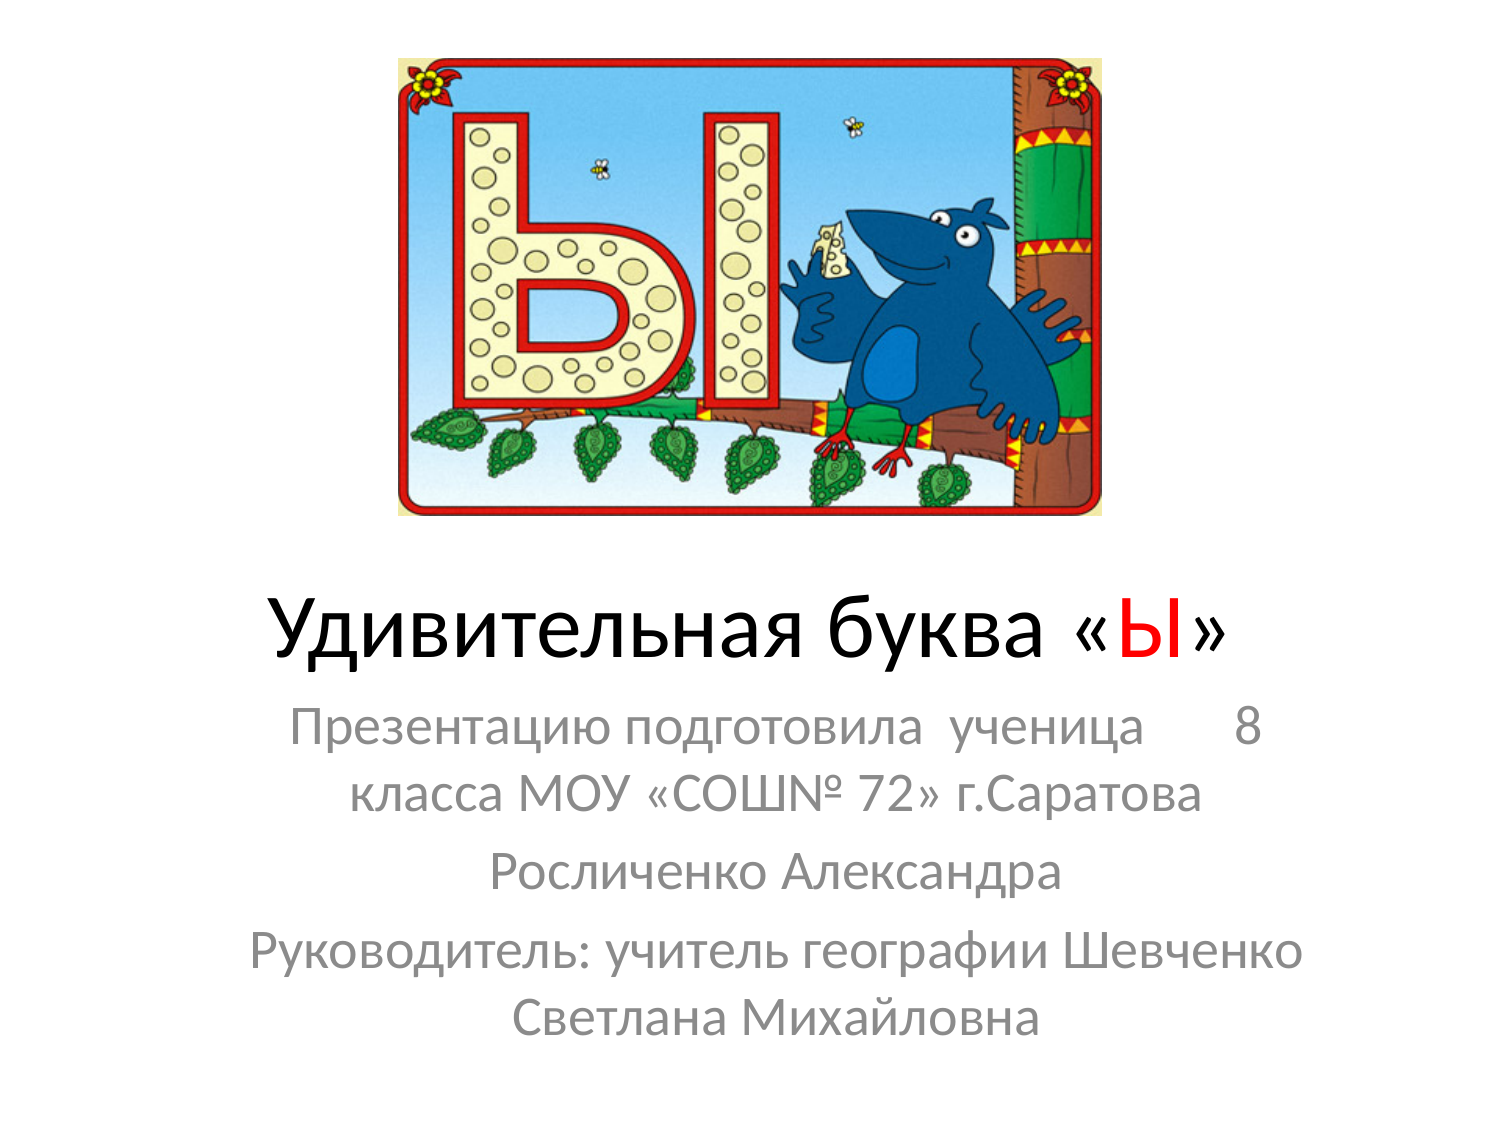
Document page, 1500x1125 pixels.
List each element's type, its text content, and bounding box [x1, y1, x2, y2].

picture [398, 58, 1102, 516]
subtitle Презентацию подготовила ученица 8 класса МОУ «СОШ№ 72» г.Саратова Росличенко Александра Руководитель: учитель географии Шевченко Светлана Михайловна [225, 680, 1329, 1055]
title Удивительная буква «Ы» [112, 515, 1388, 727]
